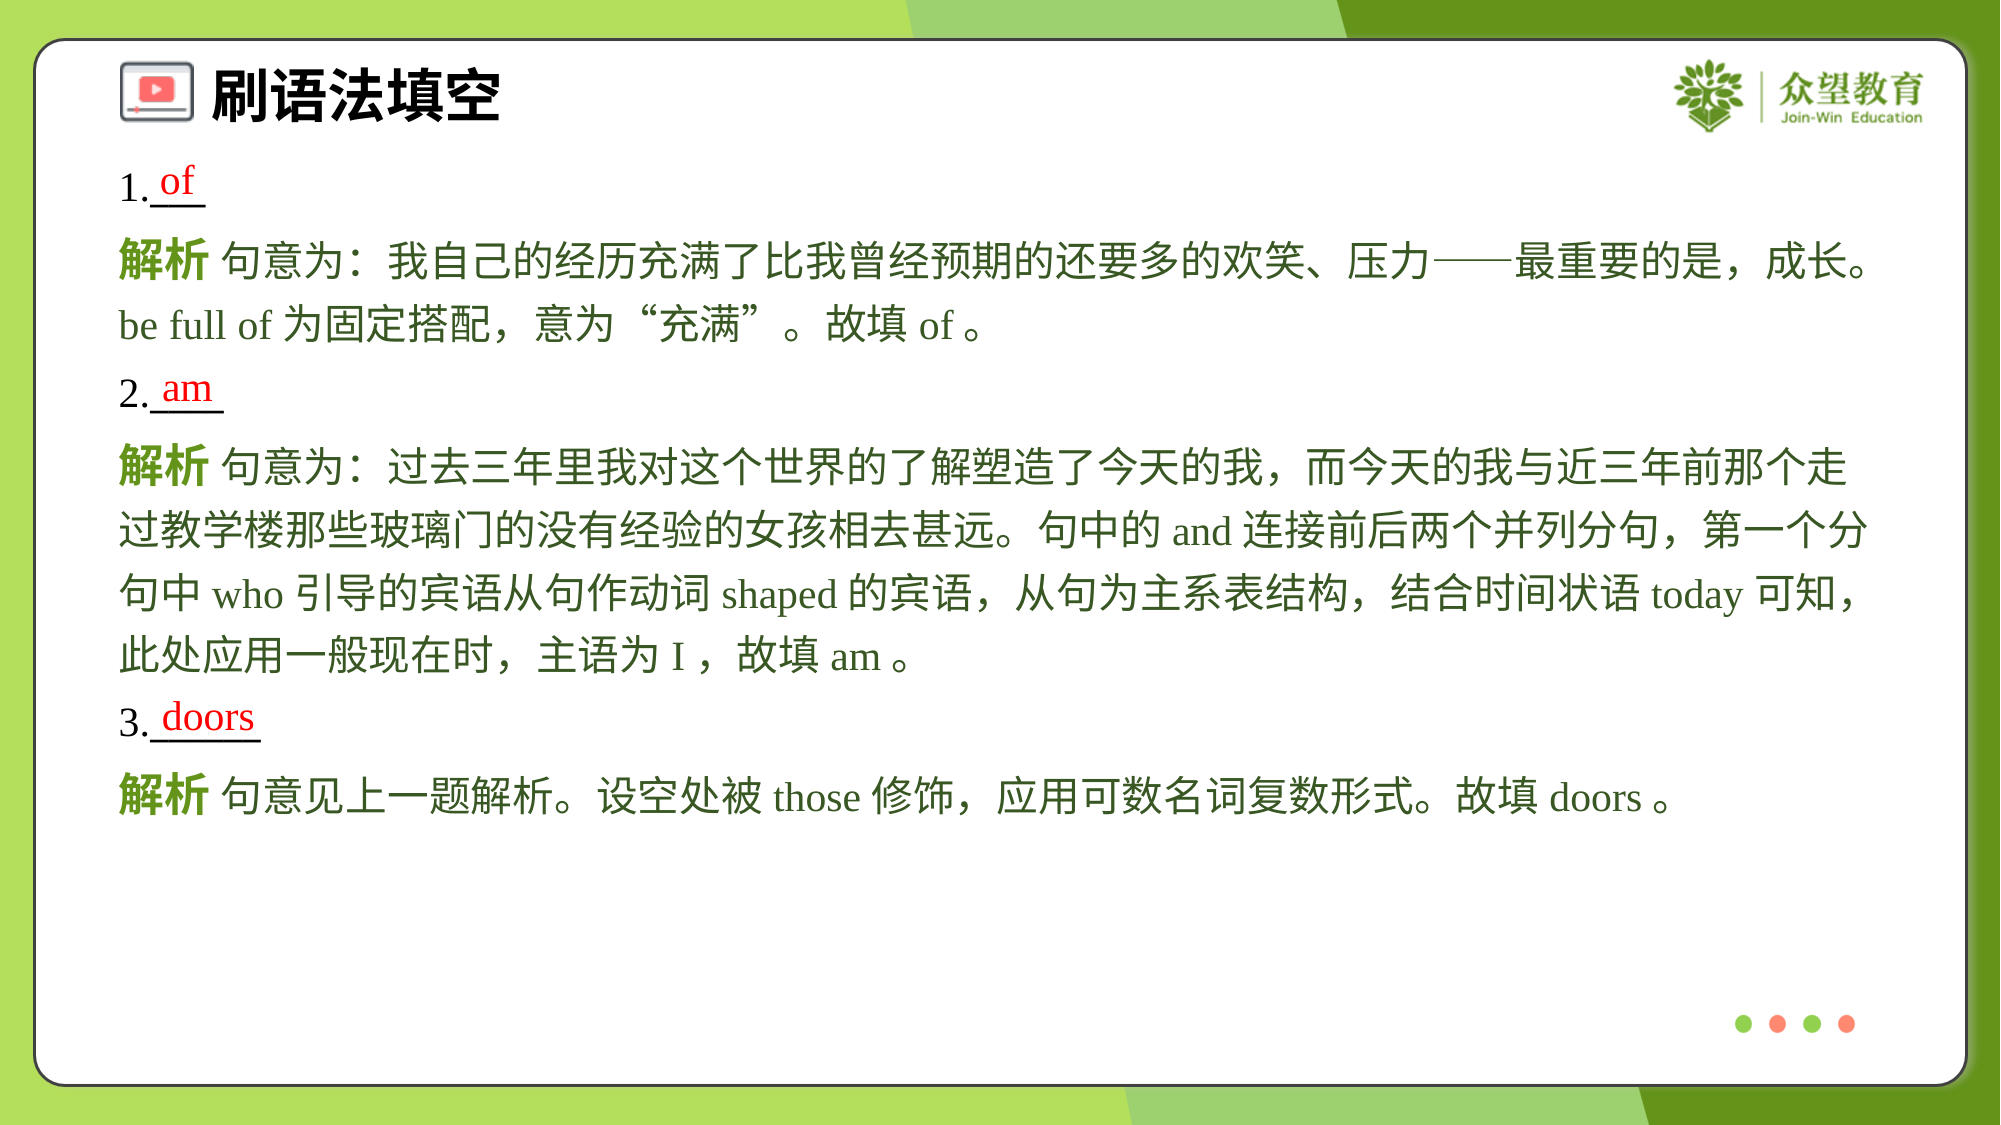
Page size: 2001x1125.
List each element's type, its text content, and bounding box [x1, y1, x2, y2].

text_box 解析 句意为：我自己的经历充满了比我曾经预期的还要多的欢笑、压力——最重要的是，成长。be full of为固定搭配，意为“充满”。故填of。 [118, 216, 1883, 348]
text_box 2.____ [118, 353, 1883, 416]
text_box of [144, 140, 210, 204]
text_box 解析 句意为：过去三年里我对这个世界的了解塑造了今天的我，而今天的我与近三年前那个走过教学楼那些玻璃门的没有经验的女孩相去甚远。句中的and连接前后两个并列分句，第一个分句中who引导的宾语从句作动词shaped的宾语，从句为主系表结构，结合时间状语today可知，此处应用一般现在时，主语为I，故填am。 [118, 422, 1883, 680]
text_box 1.___ [118, 146, 1883, 210]
picture [0, 0, 2000, 1125]
text_box doors [147, 676, 270, 739]
text_box 3.______ [118, 682, 1883, 745]
text_box 解析 句意见上一题解析。设空处被those修饰，应用可数名词复数形式。故填doors。 [118, 752, 1883, 821]
text_box am [147, 347, 229, 410]
